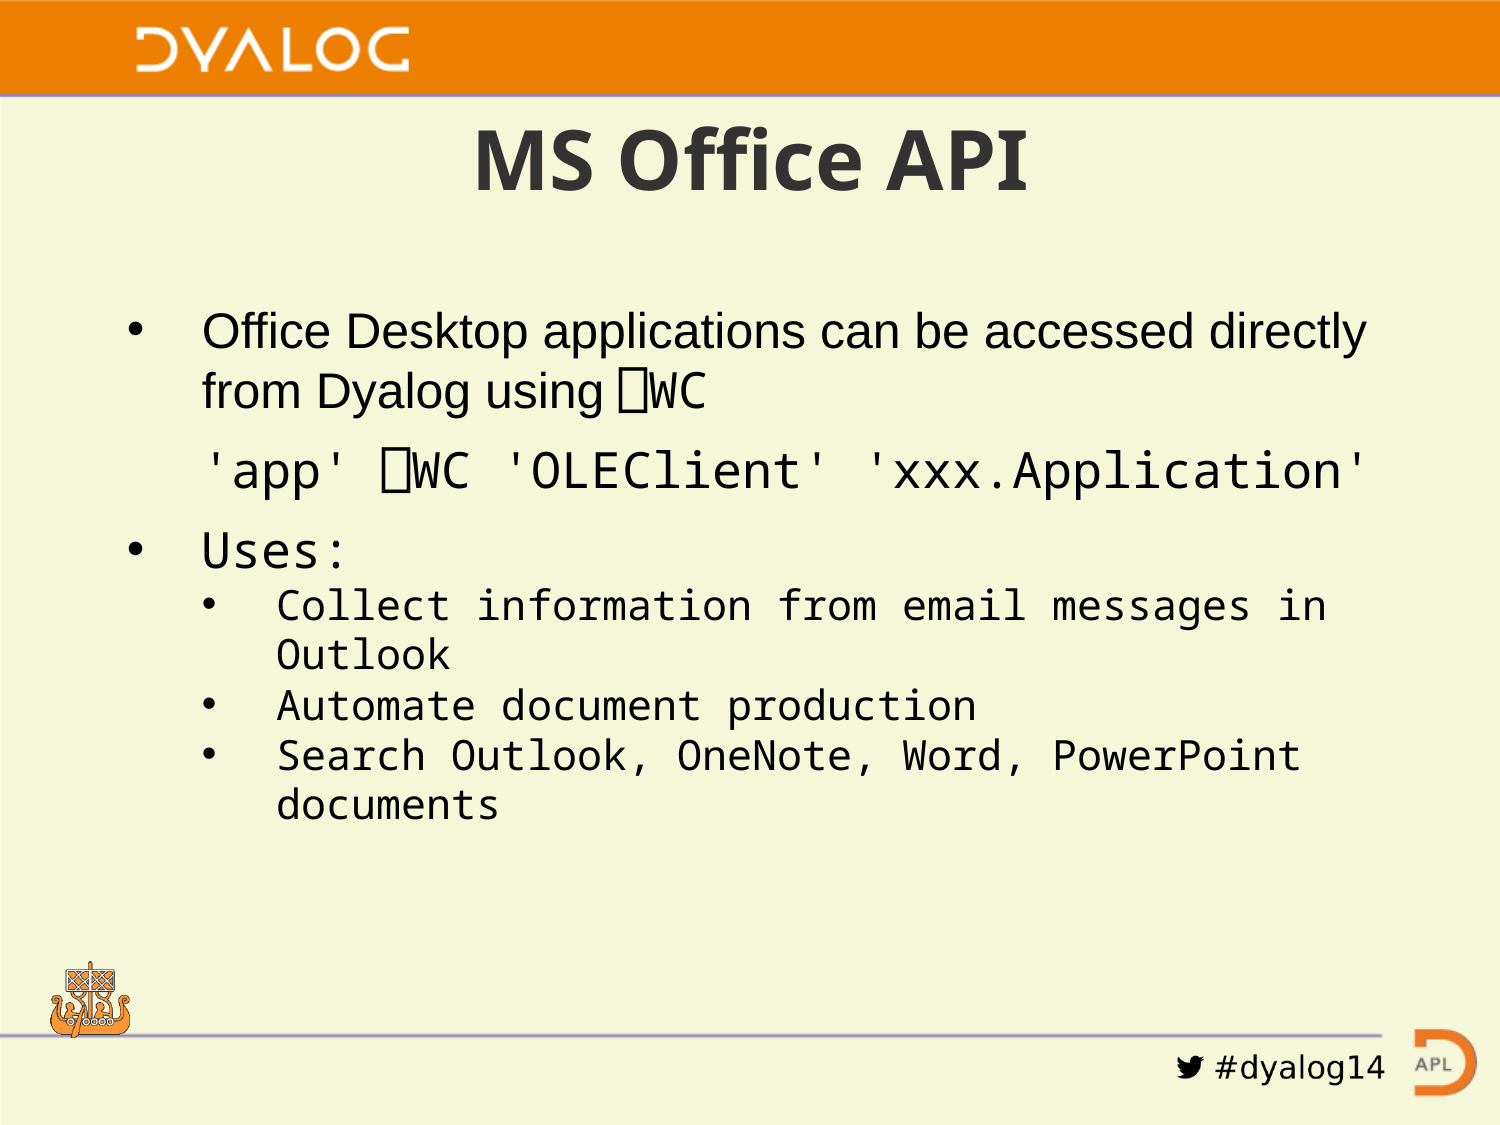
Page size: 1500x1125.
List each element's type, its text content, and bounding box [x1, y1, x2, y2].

title MS Office API [112, 99, 1388, 268]
subtitle Office Desktop applications can be accessed directly from Dyalog using ⎕WC 'app' ⎕WC 'OLEClient' 'xxx.Application' Uses: Collect information from email messages in Outlook Automate document production Search Outlook, OneNote, Word, PowerPoint documents [112, 291, 1388, 1000]
picture [0, 0, 1500, 1125]
